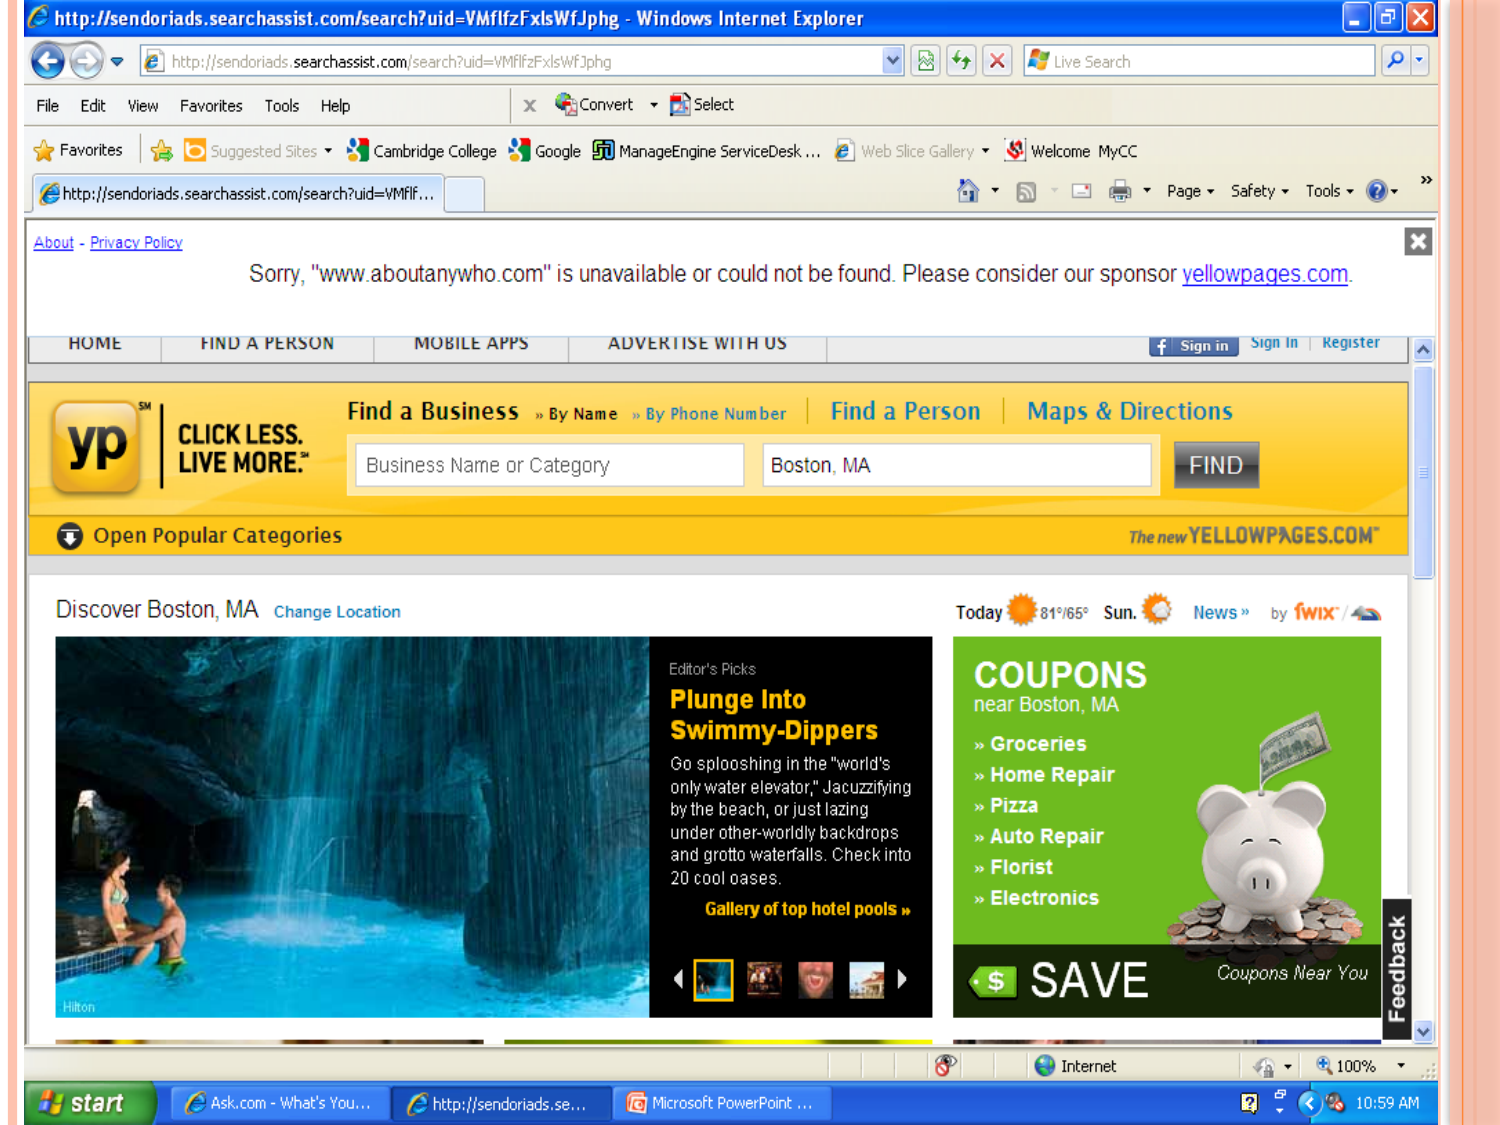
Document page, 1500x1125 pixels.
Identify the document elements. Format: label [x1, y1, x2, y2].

list [24, 0, 1438, 1125]
